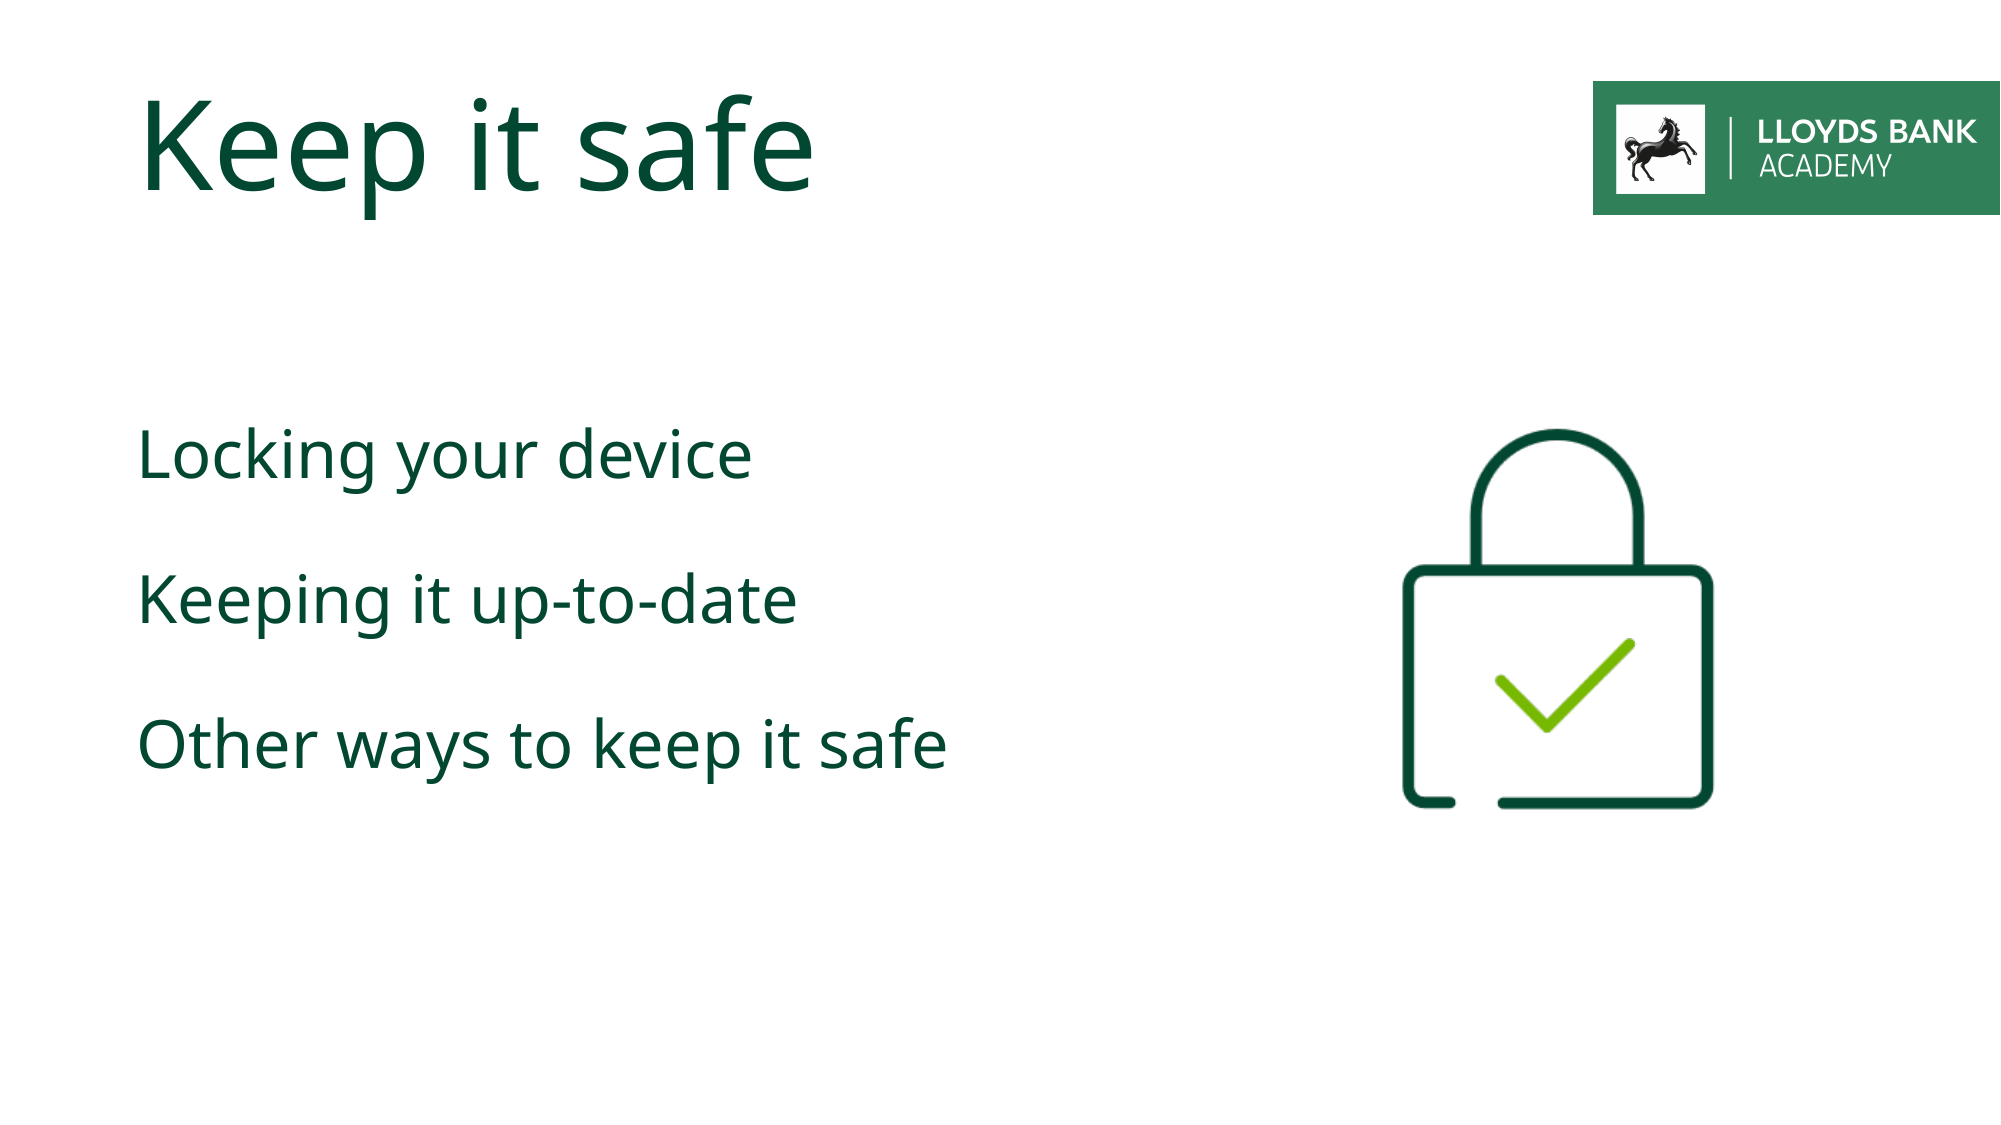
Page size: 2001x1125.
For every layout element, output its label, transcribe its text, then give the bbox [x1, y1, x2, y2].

list Keep it safe [121, 75, 1579, 221]
picture [1236, 328, 1879, 972]
picture [1593, 81, 2000, 215]
list Locking your device Keeping it up-to-date Other ways to keep it safe [121, 328, 1170, 972]
